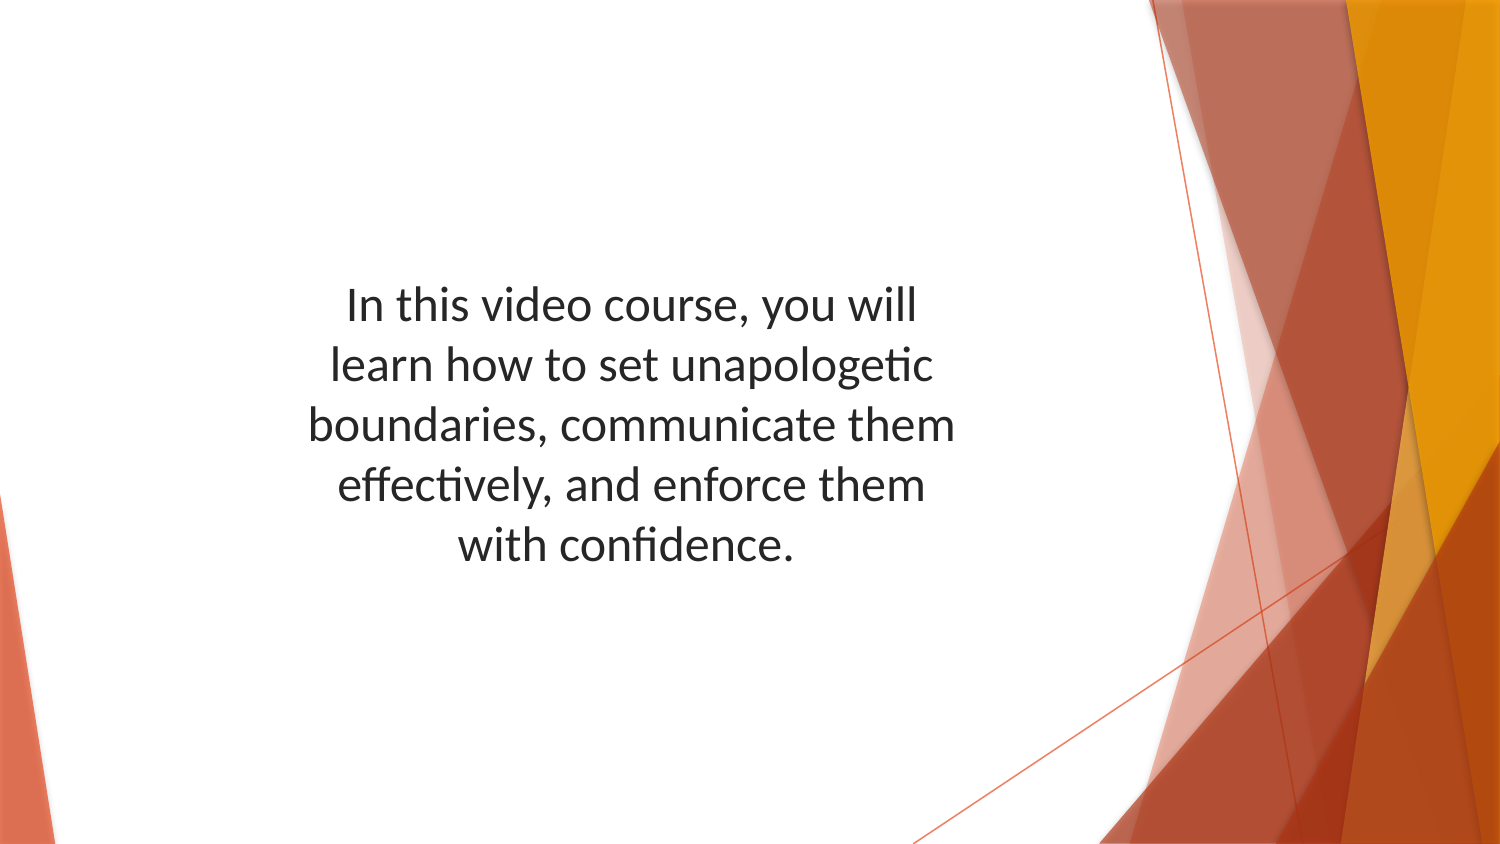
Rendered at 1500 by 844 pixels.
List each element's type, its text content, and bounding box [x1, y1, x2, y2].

list In this video course, you will learn how to set unapologetic boundaries, communicate them effectively, and enforce them with confidence. [277, 197, 987, 647]
